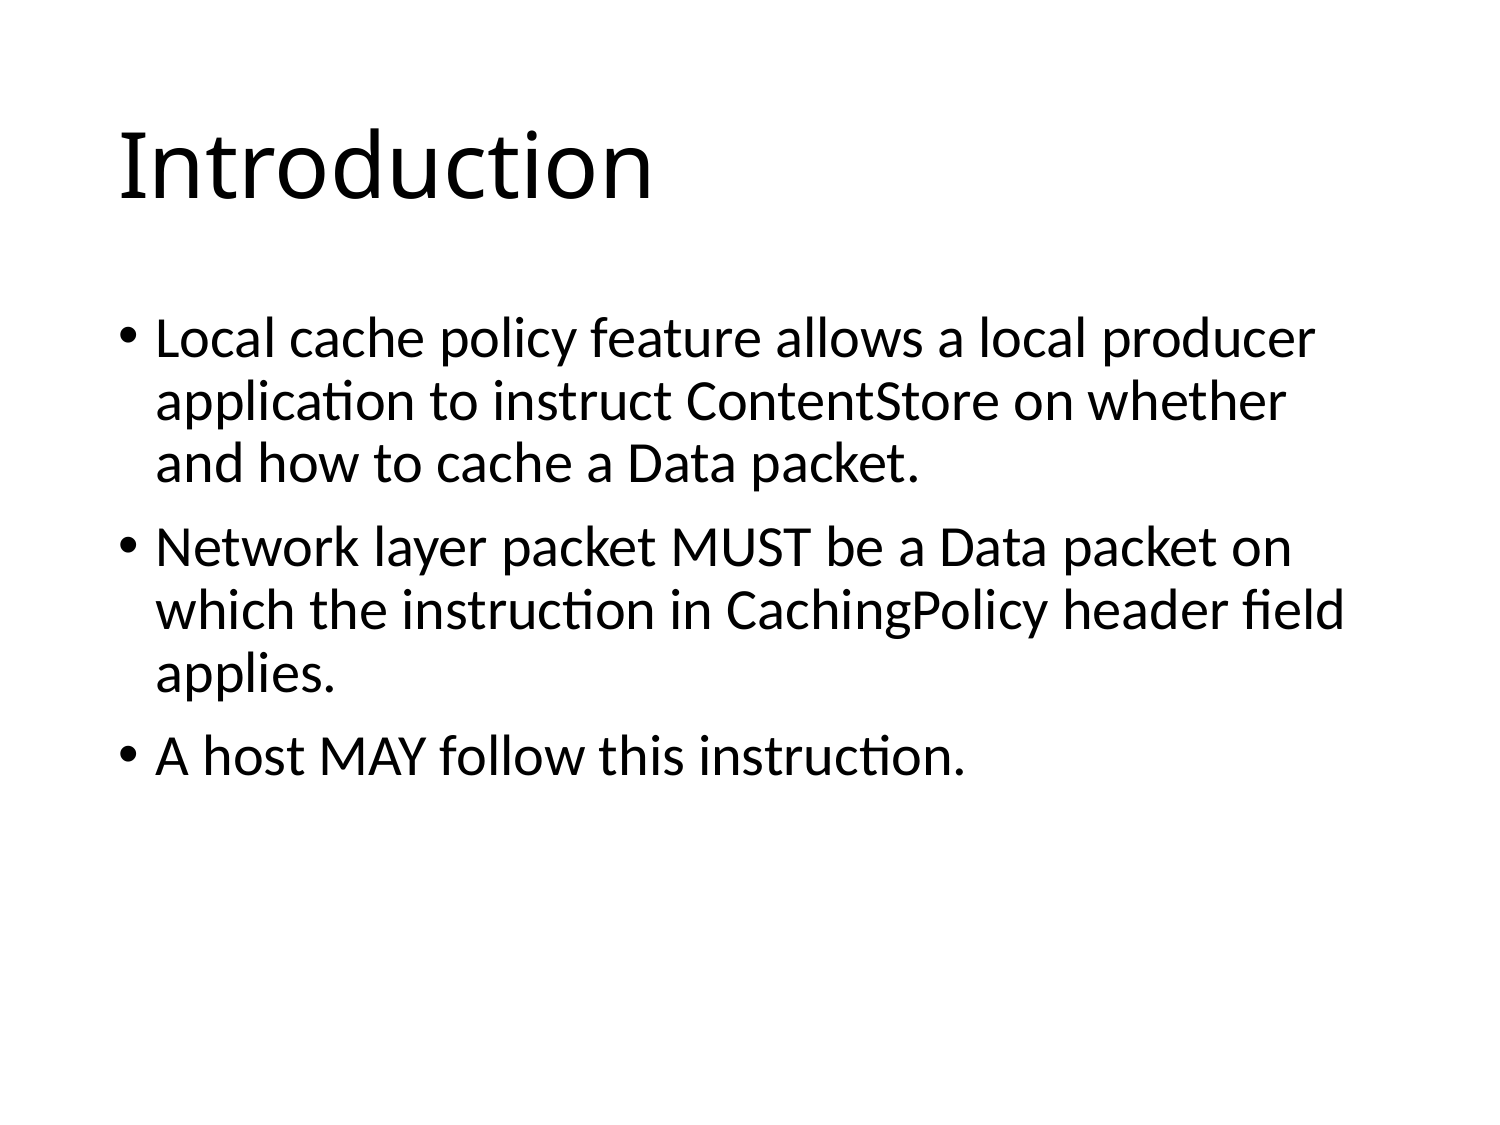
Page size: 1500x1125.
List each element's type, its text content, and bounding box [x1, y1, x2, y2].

list Local cache policy feature allows a local producer application to instruct ContentStore on whether and how to cache a Data packet. Network layer packet MUST be a Data packet on which the instruction in CachingPolicy header field applies. A host MAY follow this instruction. [103, 299, 1397, 1014]
title Introduction [103, 59, 1397, 278]
